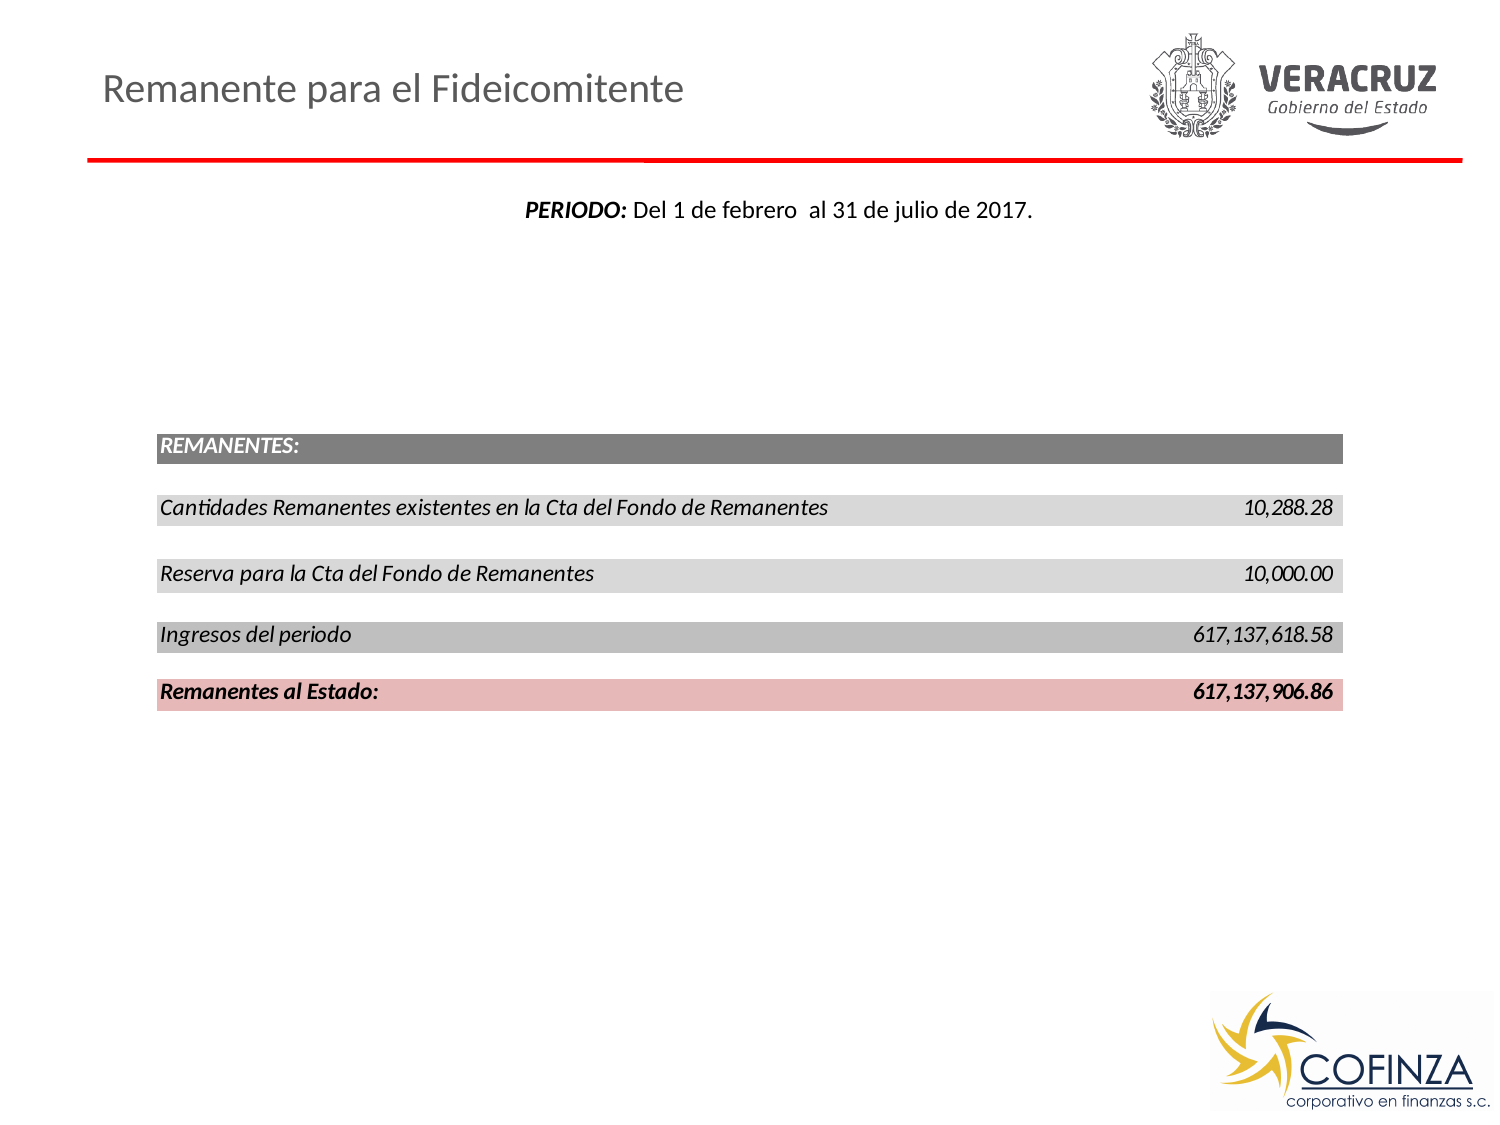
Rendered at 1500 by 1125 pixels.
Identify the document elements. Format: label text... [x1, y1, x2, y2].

title Remanente para el Fideicomitente [87, 23, 1366, 149]
picture [155, 432, 1345, 713]
text_box PERIODO: Del 1 de febrero al 31 de julio de 2017. [88, 185, 1471, 262]
picture [1366, 33, 1436, 138]
picture [1210, 991, 1494, 1111]
